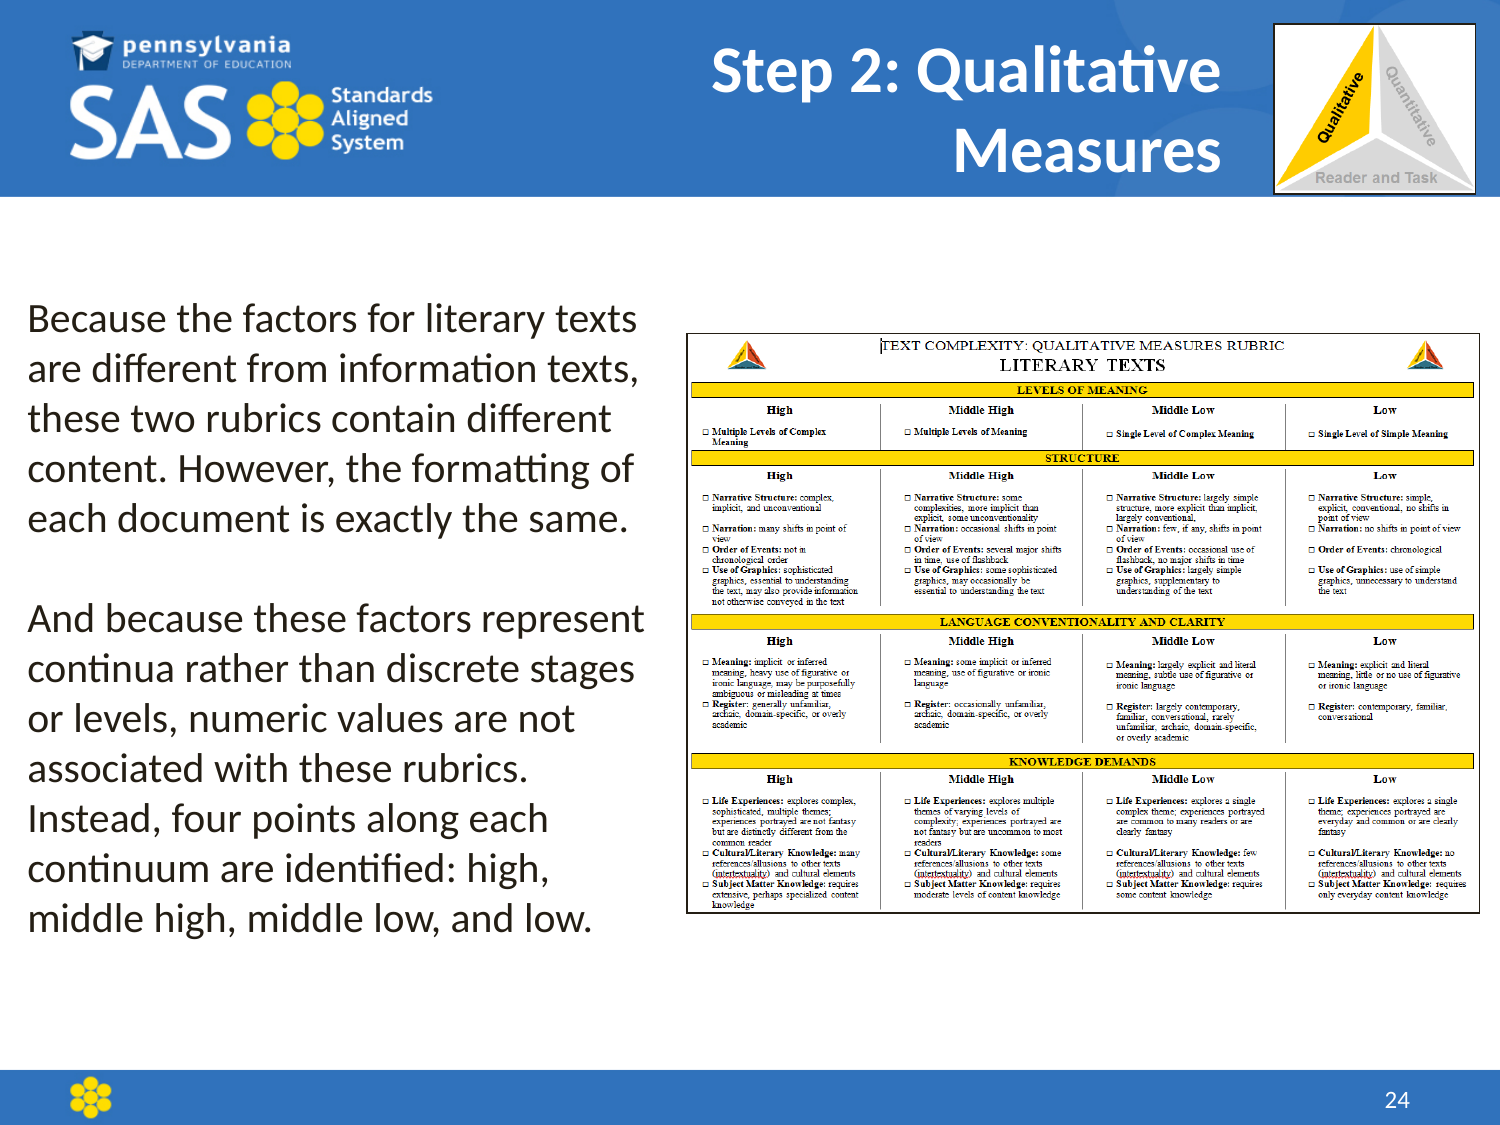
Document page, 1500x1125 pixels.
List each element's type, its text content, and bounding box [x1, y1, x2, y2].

slide_number 24 [1247, 1072, 1425, 1125]
picture [0, 0, 1500, 1125]
text_box Because the factors for literary texts are different from information texts, these two rubrics contain different content. However, the formatting of each document is exactly the same. And because these factors represent continua rather than discrete stages or levels, numeric values are not associated with these rubrics. Instead, four points along each continuum are identified: high, middle high, middle low, and low. [12, 283, 663, 994]
title Step 2: Qualitative Measures [474, 0, 1238, 212]
